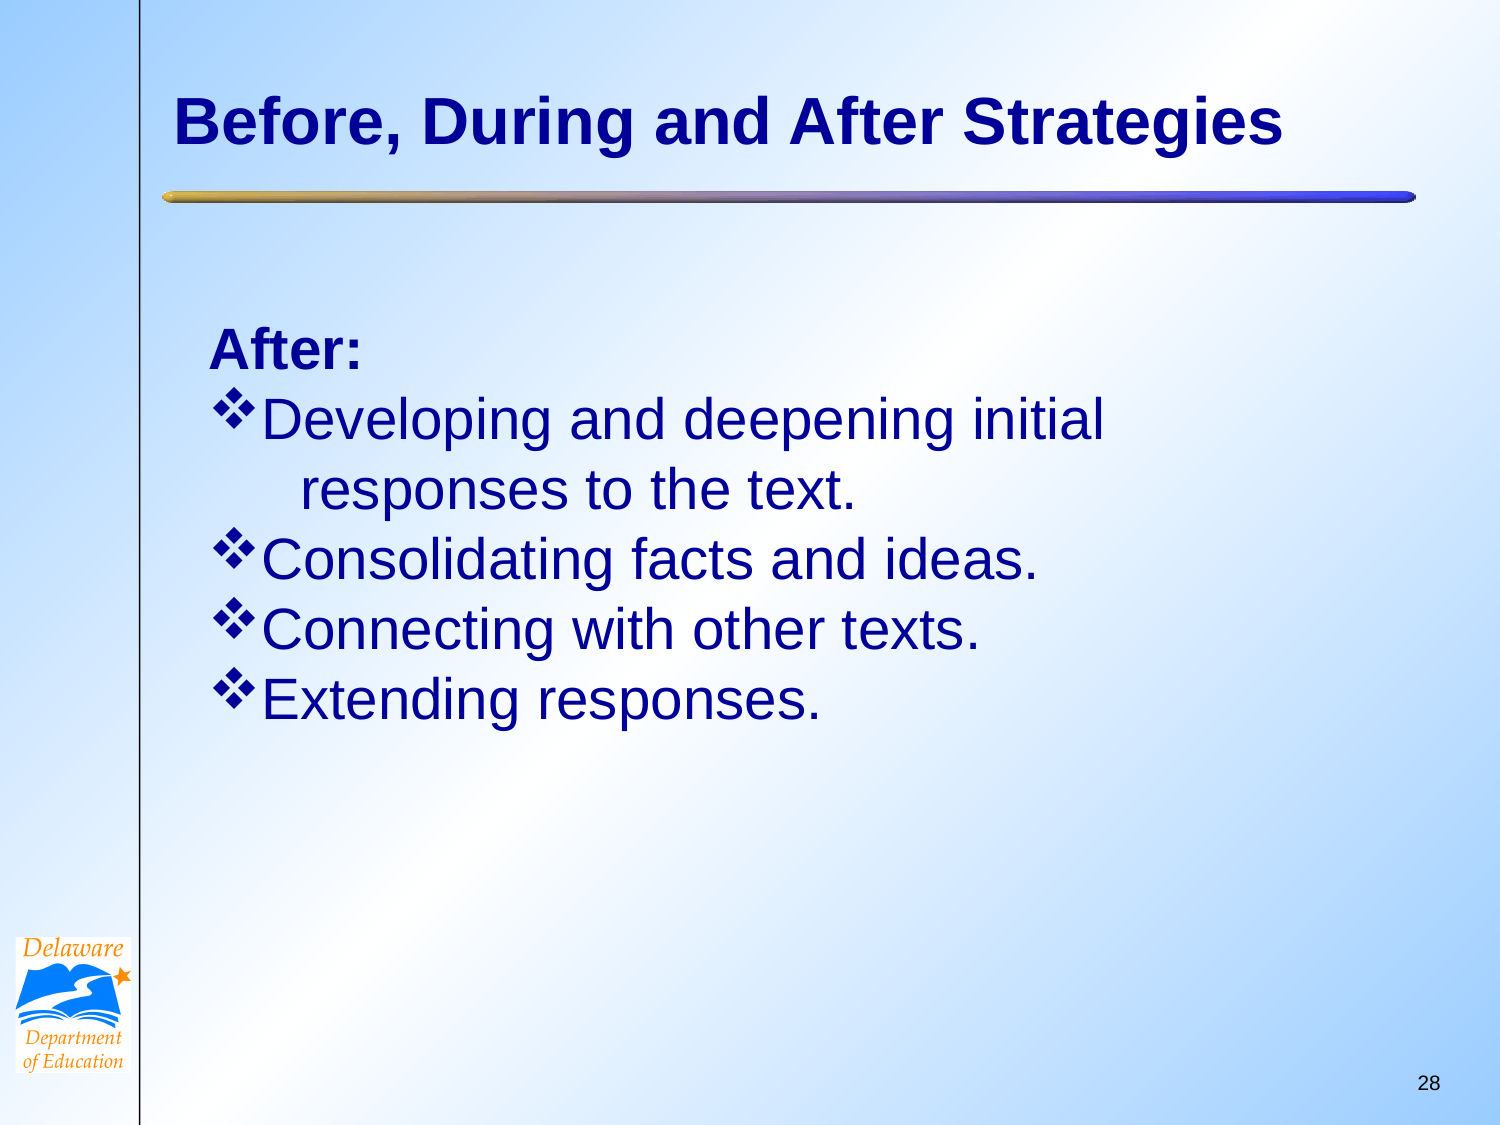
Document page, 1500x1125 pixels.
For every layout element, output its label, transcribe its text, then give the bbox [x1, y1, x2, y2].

picture [152, 189, 1425, 204]
slide_number 27 [1142, 1054, 1456, 1110]
text_box After: Developing and deepening initial responses to the text. Consolidating facts and ideas. Connecting with other texts. Extending responses. [193, 303, 1350, 760]
title Before, During and After Strategies [165, 25, 1451, 166]
picture [15, 937, 131, 1073]
